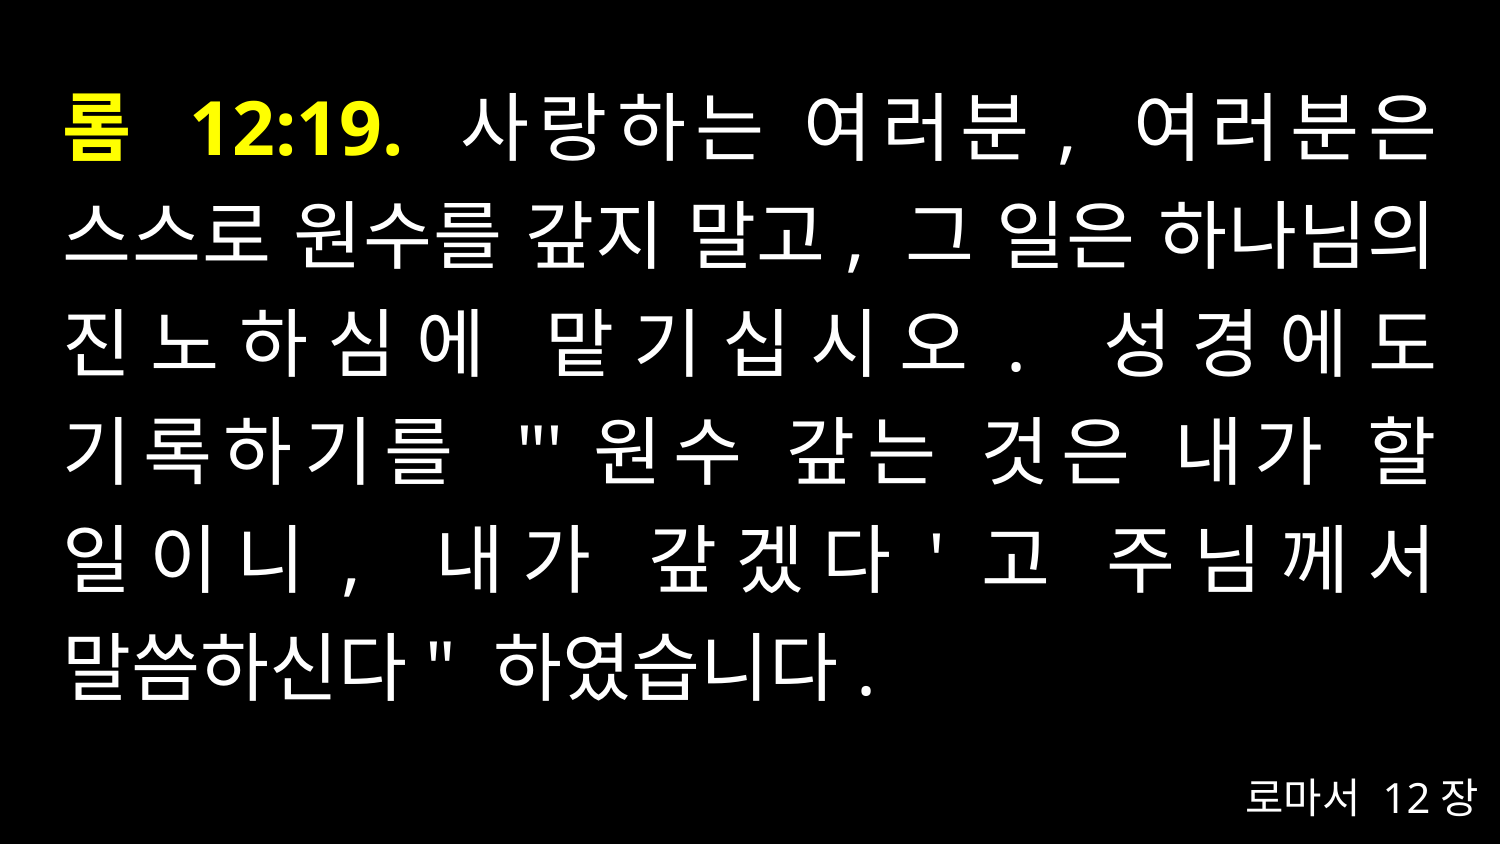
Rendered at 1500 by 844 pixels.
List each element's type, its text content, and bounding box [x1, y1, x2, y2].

title 롬 12:19. 사랑하는 여러분, 여러분은 스스로 원수를 갚지 말고, 그 일은 하나님의 진노하심에 맡기십시오. 성경에도 기록하기를 "'원수 갚는 것은 내가 할 일이니, 내가 갚겠다'고 주님께서 말씀하신다" 하였습니다. [0, 0, 1500, 844]
subtitle 로마서 12장 [916, 770, 1500, 844]
